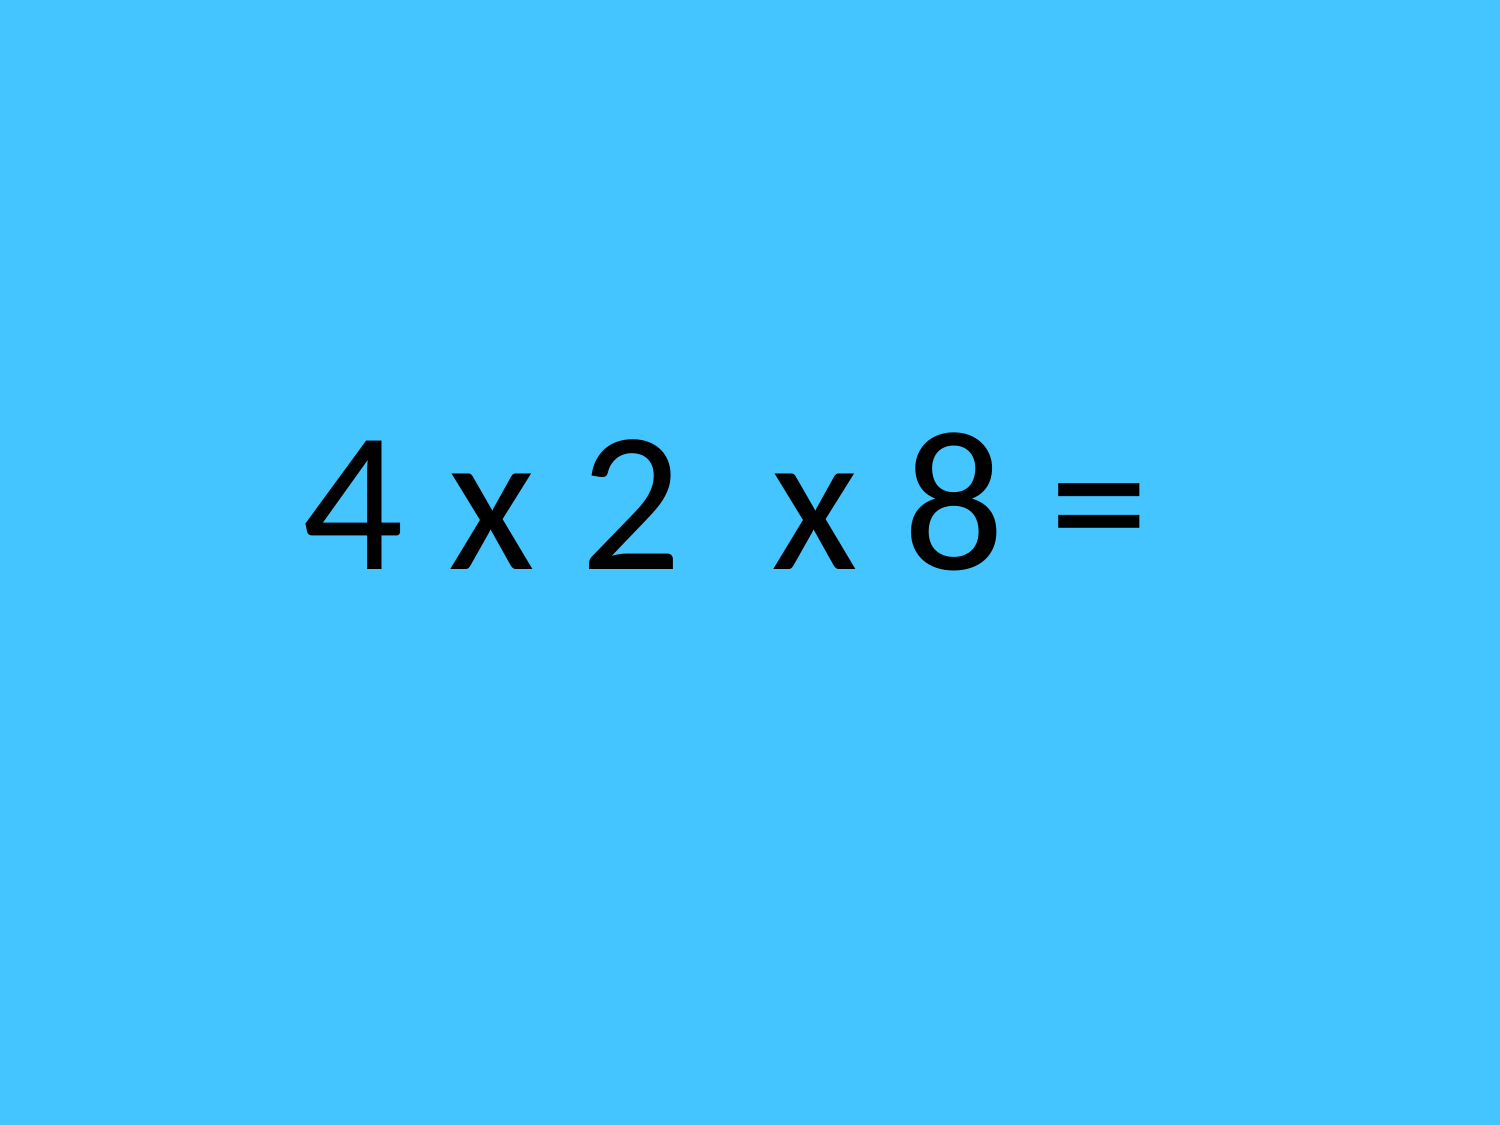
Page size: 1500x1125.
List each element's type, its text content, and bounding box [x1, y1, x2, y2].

text_box 4 x 2 x 8 = [287, 362, 1250, 618]
